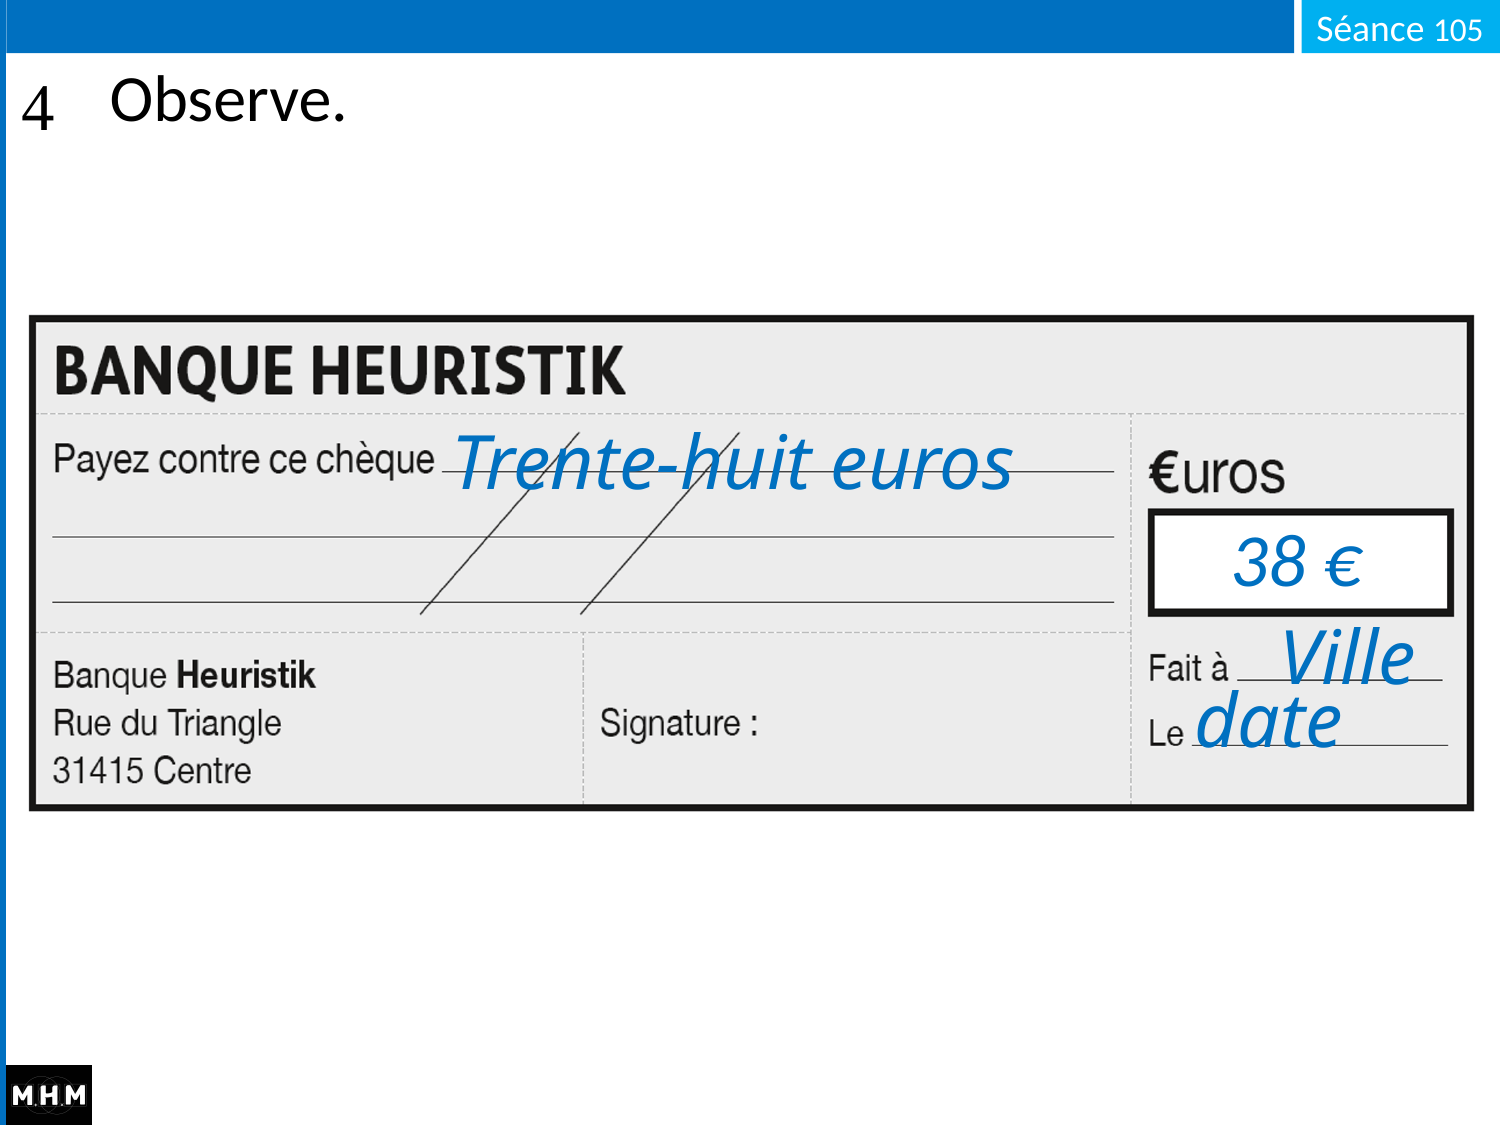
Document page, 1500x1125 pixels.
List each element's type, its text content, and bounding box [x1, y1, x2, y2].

title Observe. [94, 57, 1389, 144]
picture [6, 1065, 92, 1125]
picture [23, 311, 1476, 814]
